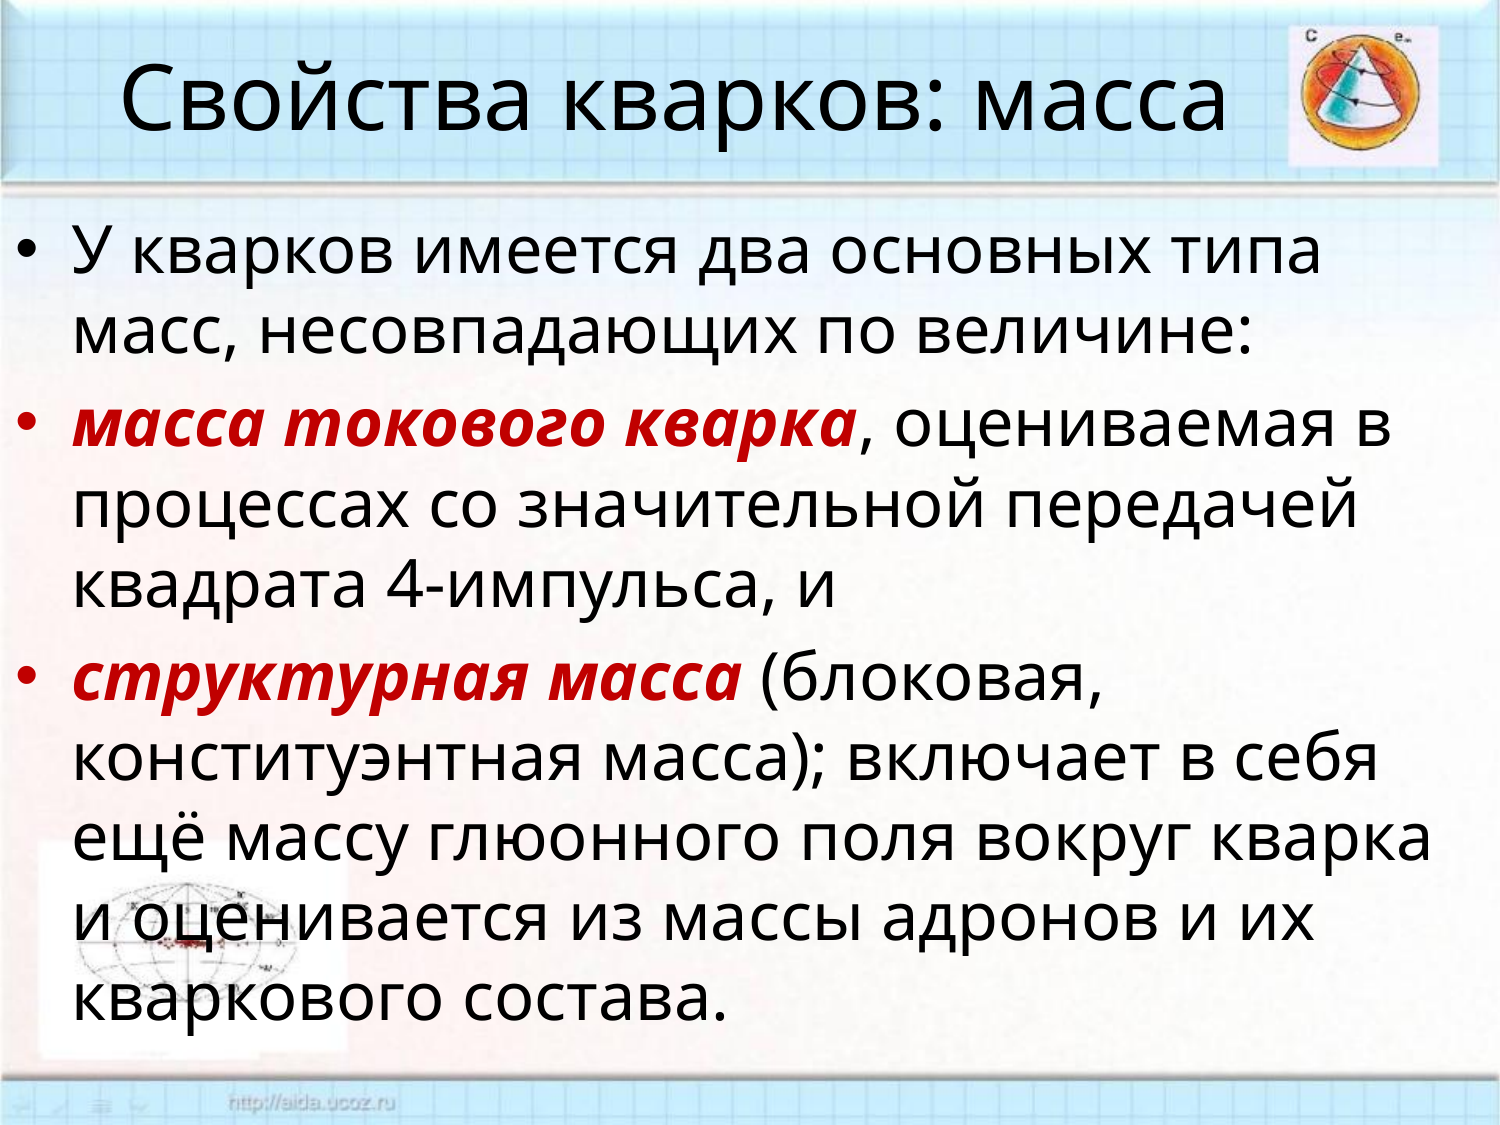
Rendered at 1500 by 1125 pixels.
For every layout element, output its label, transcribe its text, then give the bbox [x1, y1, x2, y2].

picture [0, 0, 1500, 199]
picture [0, 1067, 1500, 1125]
list У кварков имеется два основных типа масс, несовпадающих по величине: масса токового кварка, оцениваемая в процессах со значительной передачей квадрата 4-импульса, и структурная масса (блоковая, конституэнтная масса); включает в себя ещё массу глюонного поля вокруг кварка и оценивается из массы адронов и их кваркового состава. [0, 199, 1500, 1067]
title Свойства кварков: масса [0, 0, 1350, 188]
